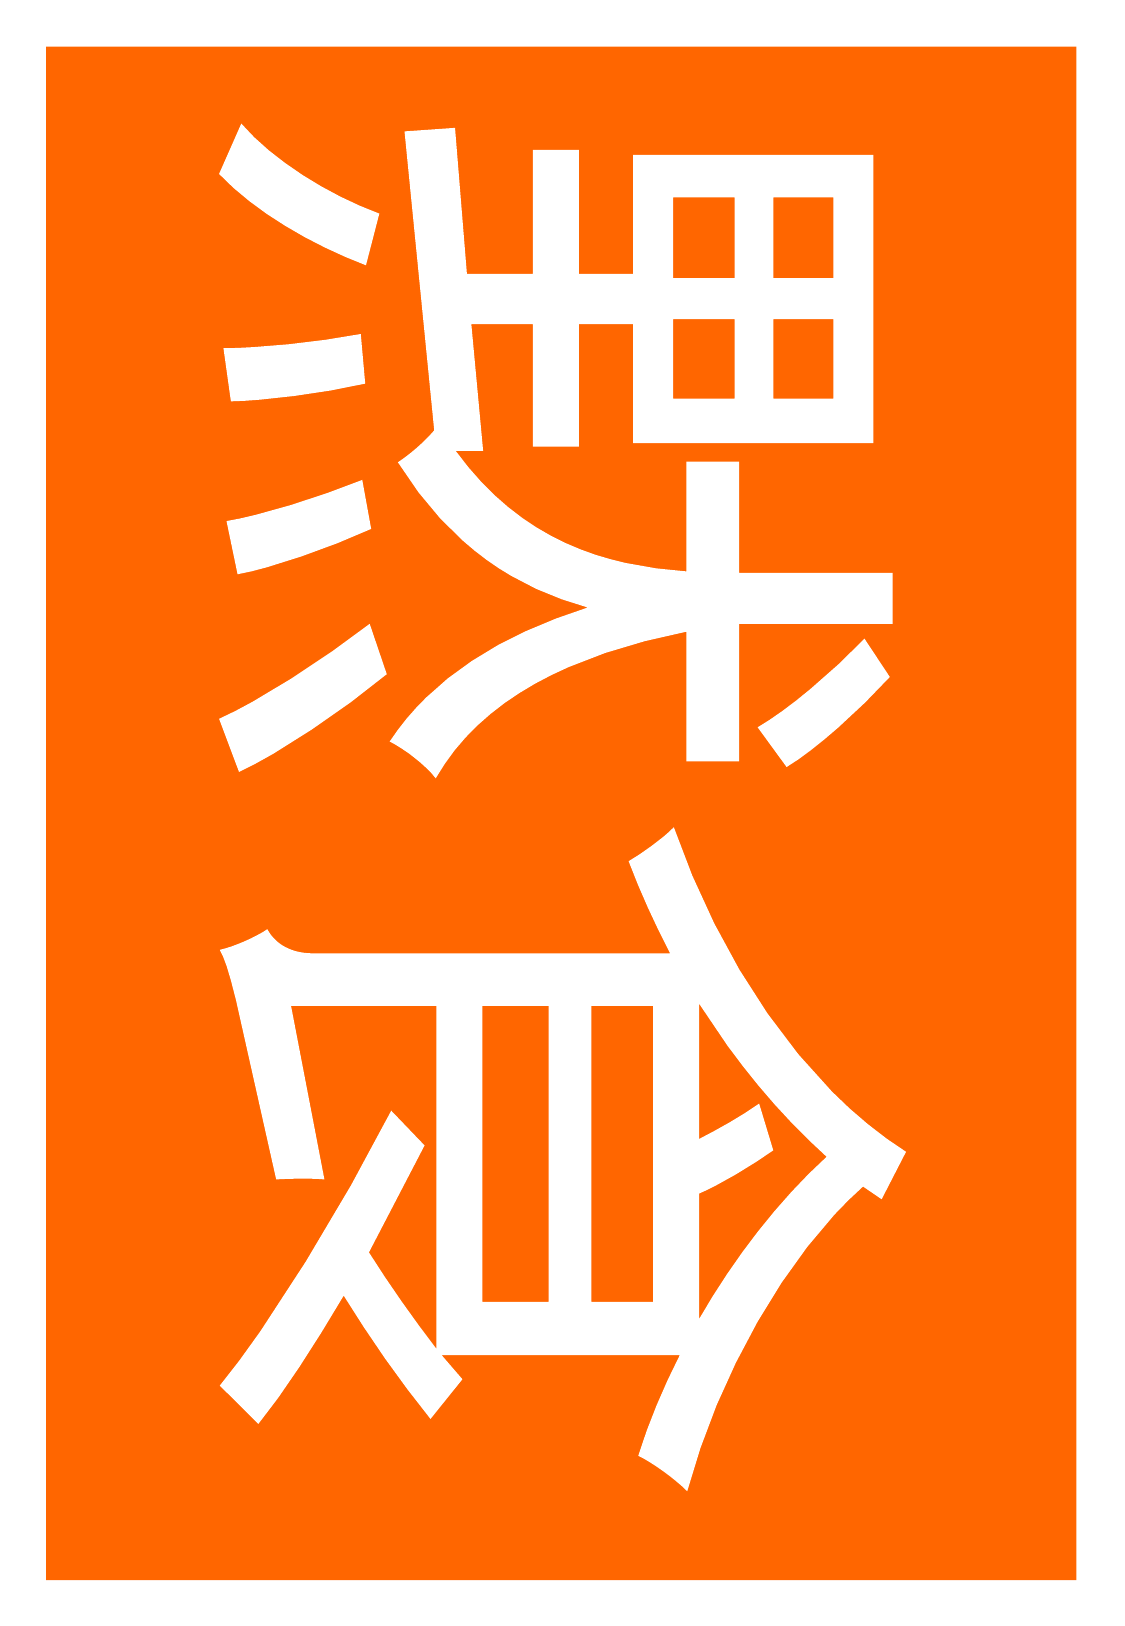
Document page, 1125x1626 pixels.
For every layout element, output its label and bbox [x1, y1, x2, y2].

text_box [44, 44, 1078, 1582]
